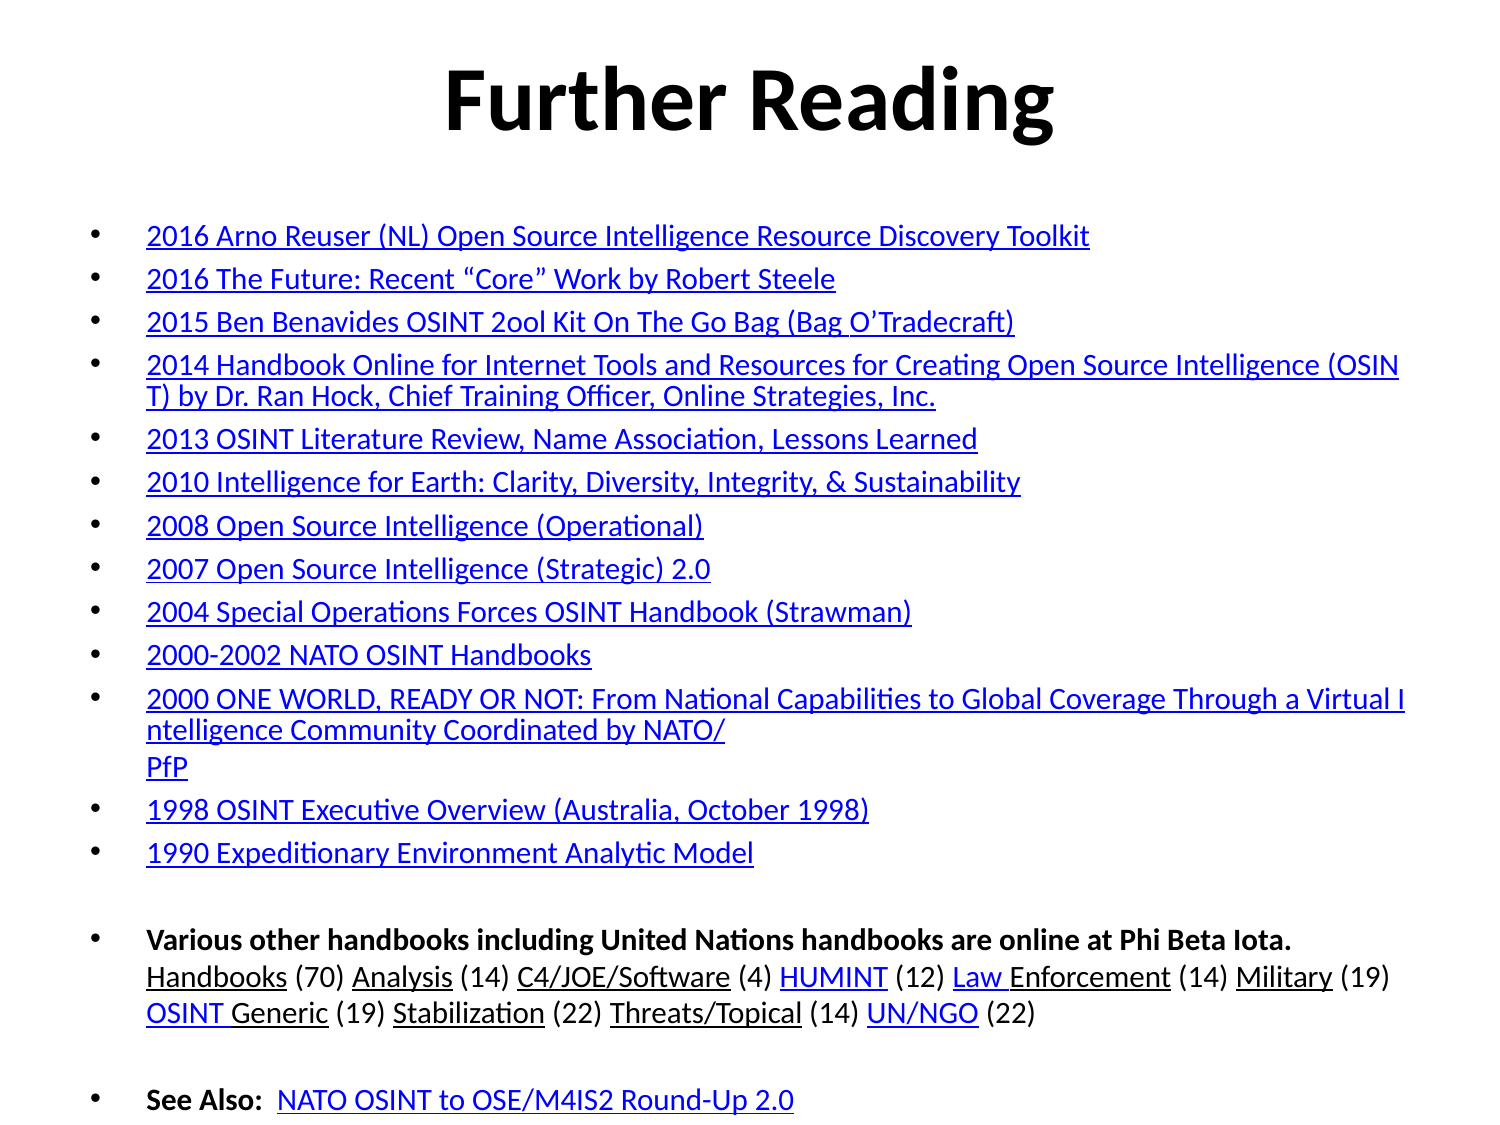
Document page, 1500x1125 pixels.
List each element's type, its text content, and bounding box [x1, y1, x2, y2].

list 2016 Arno Reuser (NL) Open Source Intelligence Resource Discovery Toolkit 2016 The Future: Recent “Core” Work by Robert Steele 2015 Ben Benavides OSINT 2ool Kit On The Go Bag (Bag O’Tradecraft) 2014 Handbook Online for Internet Tools and Resources for Creating Open Source Intelligence (OSINT) by Dr. Ran Hock, Chief Training Officer, Online Strategies, Inc. 2013 OSINT Literature Review, Name Association, Lessons Learned 2010 Intelligence for Earth: Clarity, Diversity, Integrity, & Sustainability 2008 Open Source Intelligence (Operational) 2007 Open Source Intelligence (Strategic) 2.0 2004 Special Operations Forces OSINT Handbook (Strawman) 2000-2002 NATO OSINT Handbooks 2000 ONE WORLD, READY OR NOT: From National Capabilities to Global Coverage Through a Virtual Intelligence Community Coordinated by NATO/PfP 1998 OSINT Executive Overview (Australia, October 1998) 1990 Expeditionary Environment Analytic Model Various other handbooks including United Nations handbooks are online at Phi Beta Iota. Handbooks (70) Analysis (14) C4/JOE/Software (4) HUMINT (12) Law Enforcement (14) Military (19) OSINT Generic (19) Stabilization (22) Threats/Topical (14) UN/NGO (22) See Also: NATO OSINT to OSE/M4IS2 Round-Up 2.0 [75, 207, 1425, 1063]
title Further Reading [75, 0, 1425, 188]
